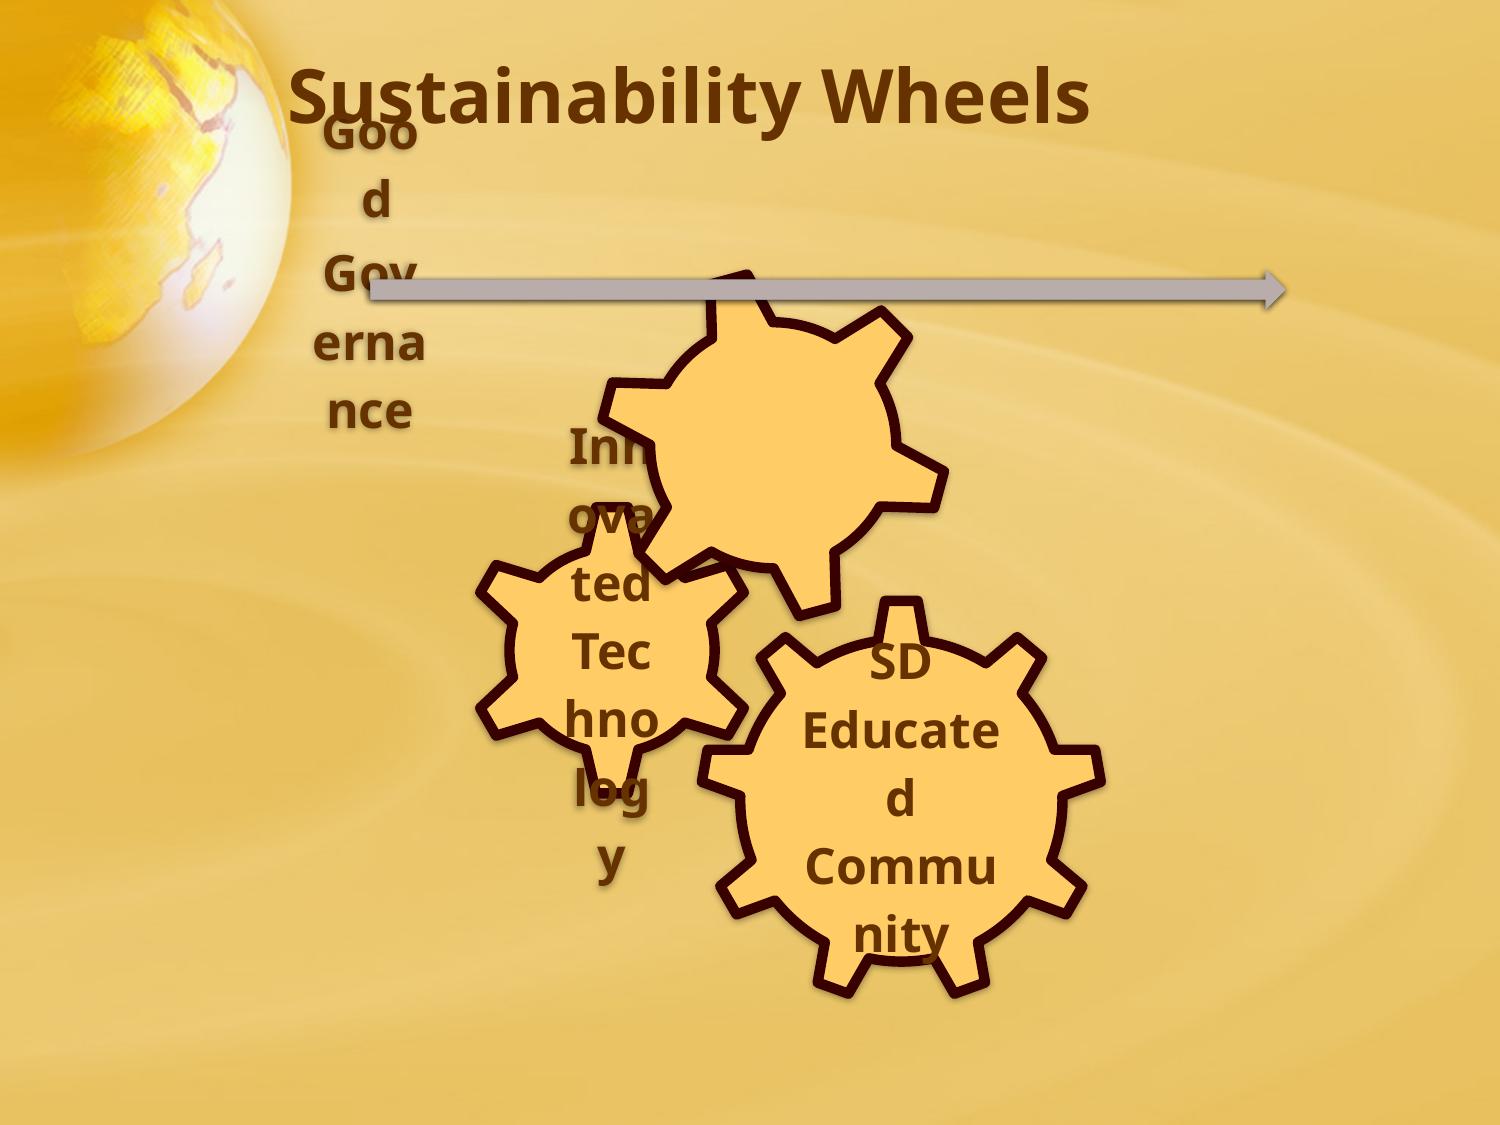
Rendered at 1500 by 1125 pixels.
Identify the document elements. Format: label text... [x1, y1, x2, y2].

picture [0, 0, 1500, 1125]
picture [371, 195, 382, 211]
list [187, 269, 1286, 1003]
title Sustainability Wheels [128, 0, 1251, 188]
